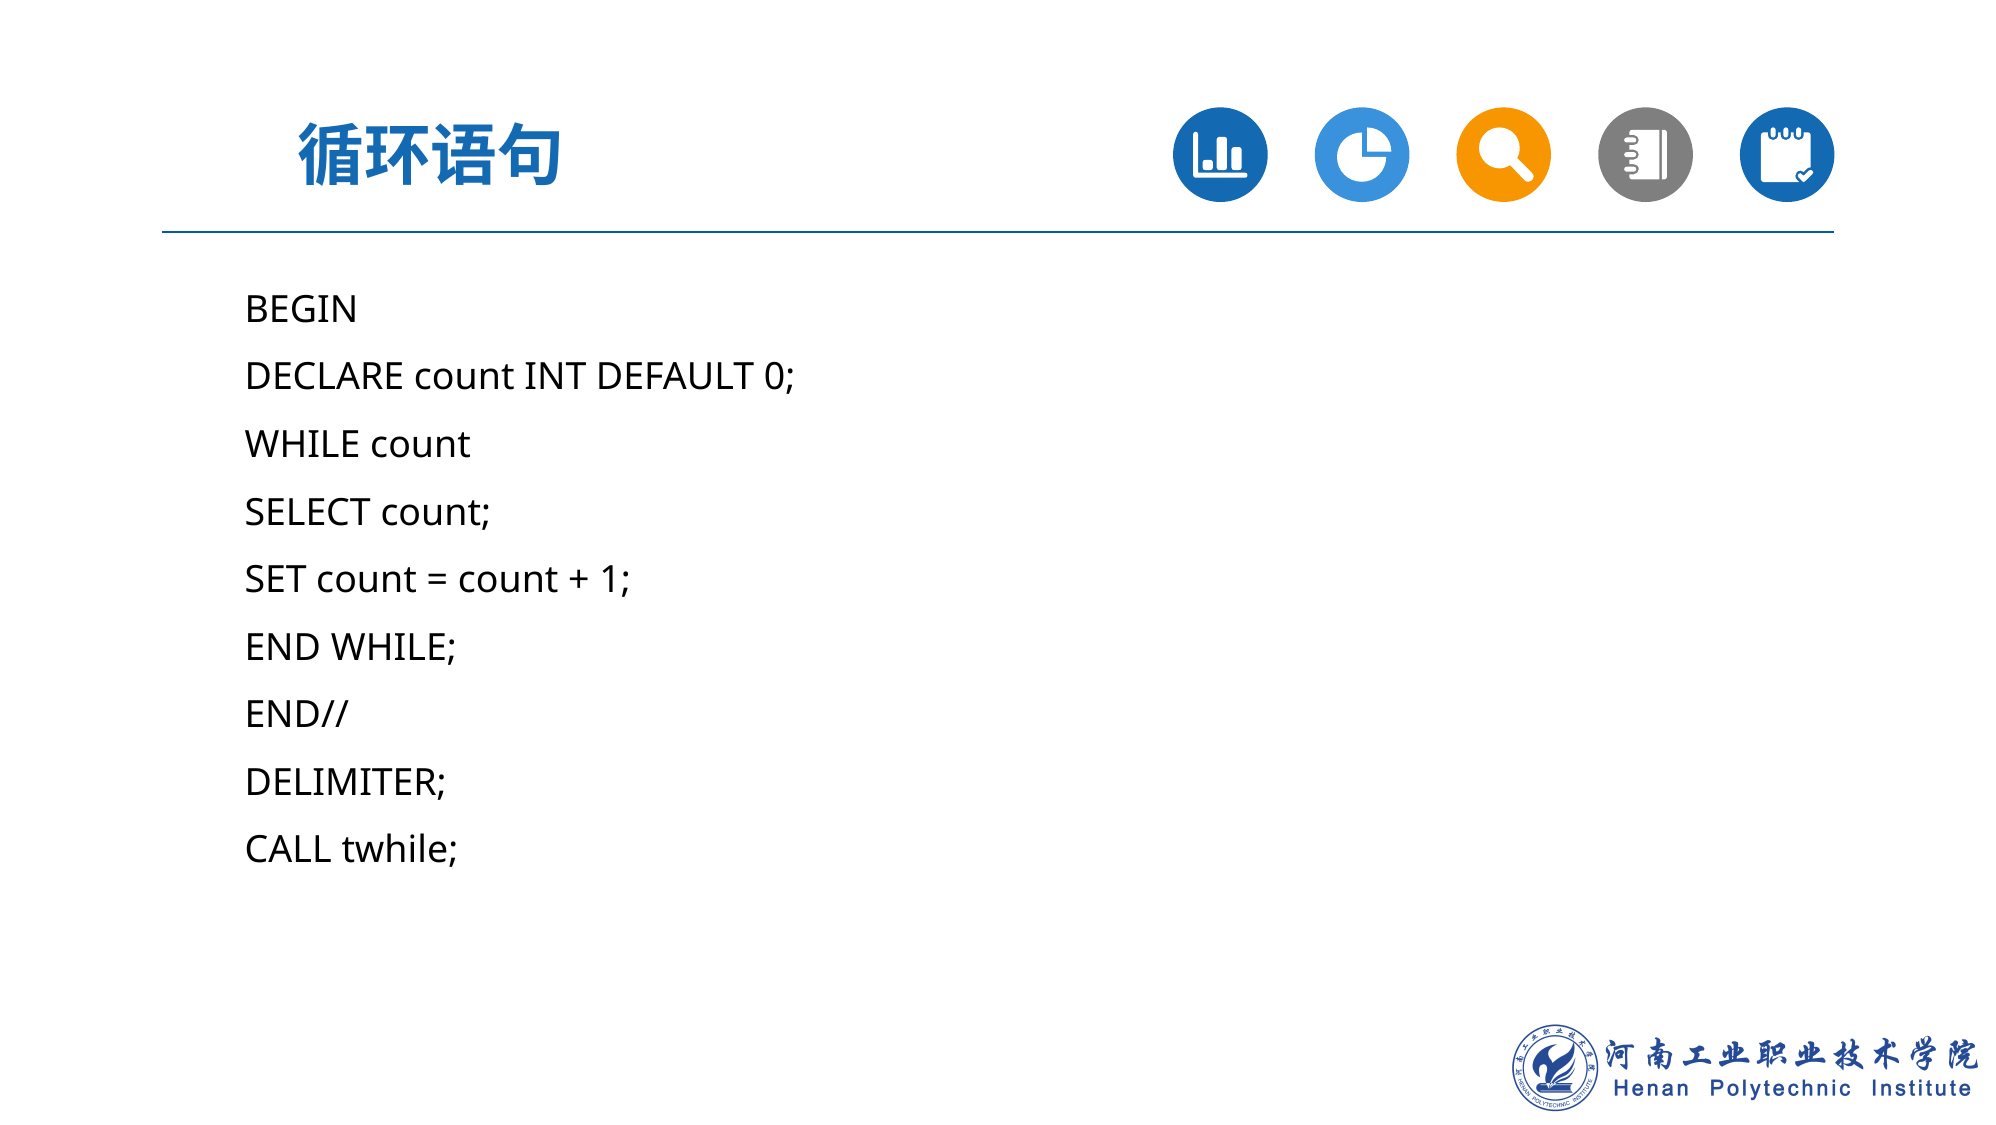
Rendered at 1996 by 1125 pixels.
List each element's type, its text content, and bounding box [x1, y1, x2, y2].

text_box 循环语句 [110, 93, 752, 203]
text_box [1598, 107, 1694, 203]
picture [1493, 1020, 1984, 1118]
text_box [1739, 107, 1835, 203]
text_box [1172, 107, 1268, 203]
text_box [1456, 107, 1552, 203]
text_box BEGIN DECLARE count INT DEFAULT 0; WHILE count SELECT count; SET count = count + 1; END WHILE; END// DELIMITER; CALL twhile; [149, 252, 1781, 948]
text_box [1314, 107, 1410, 203]
